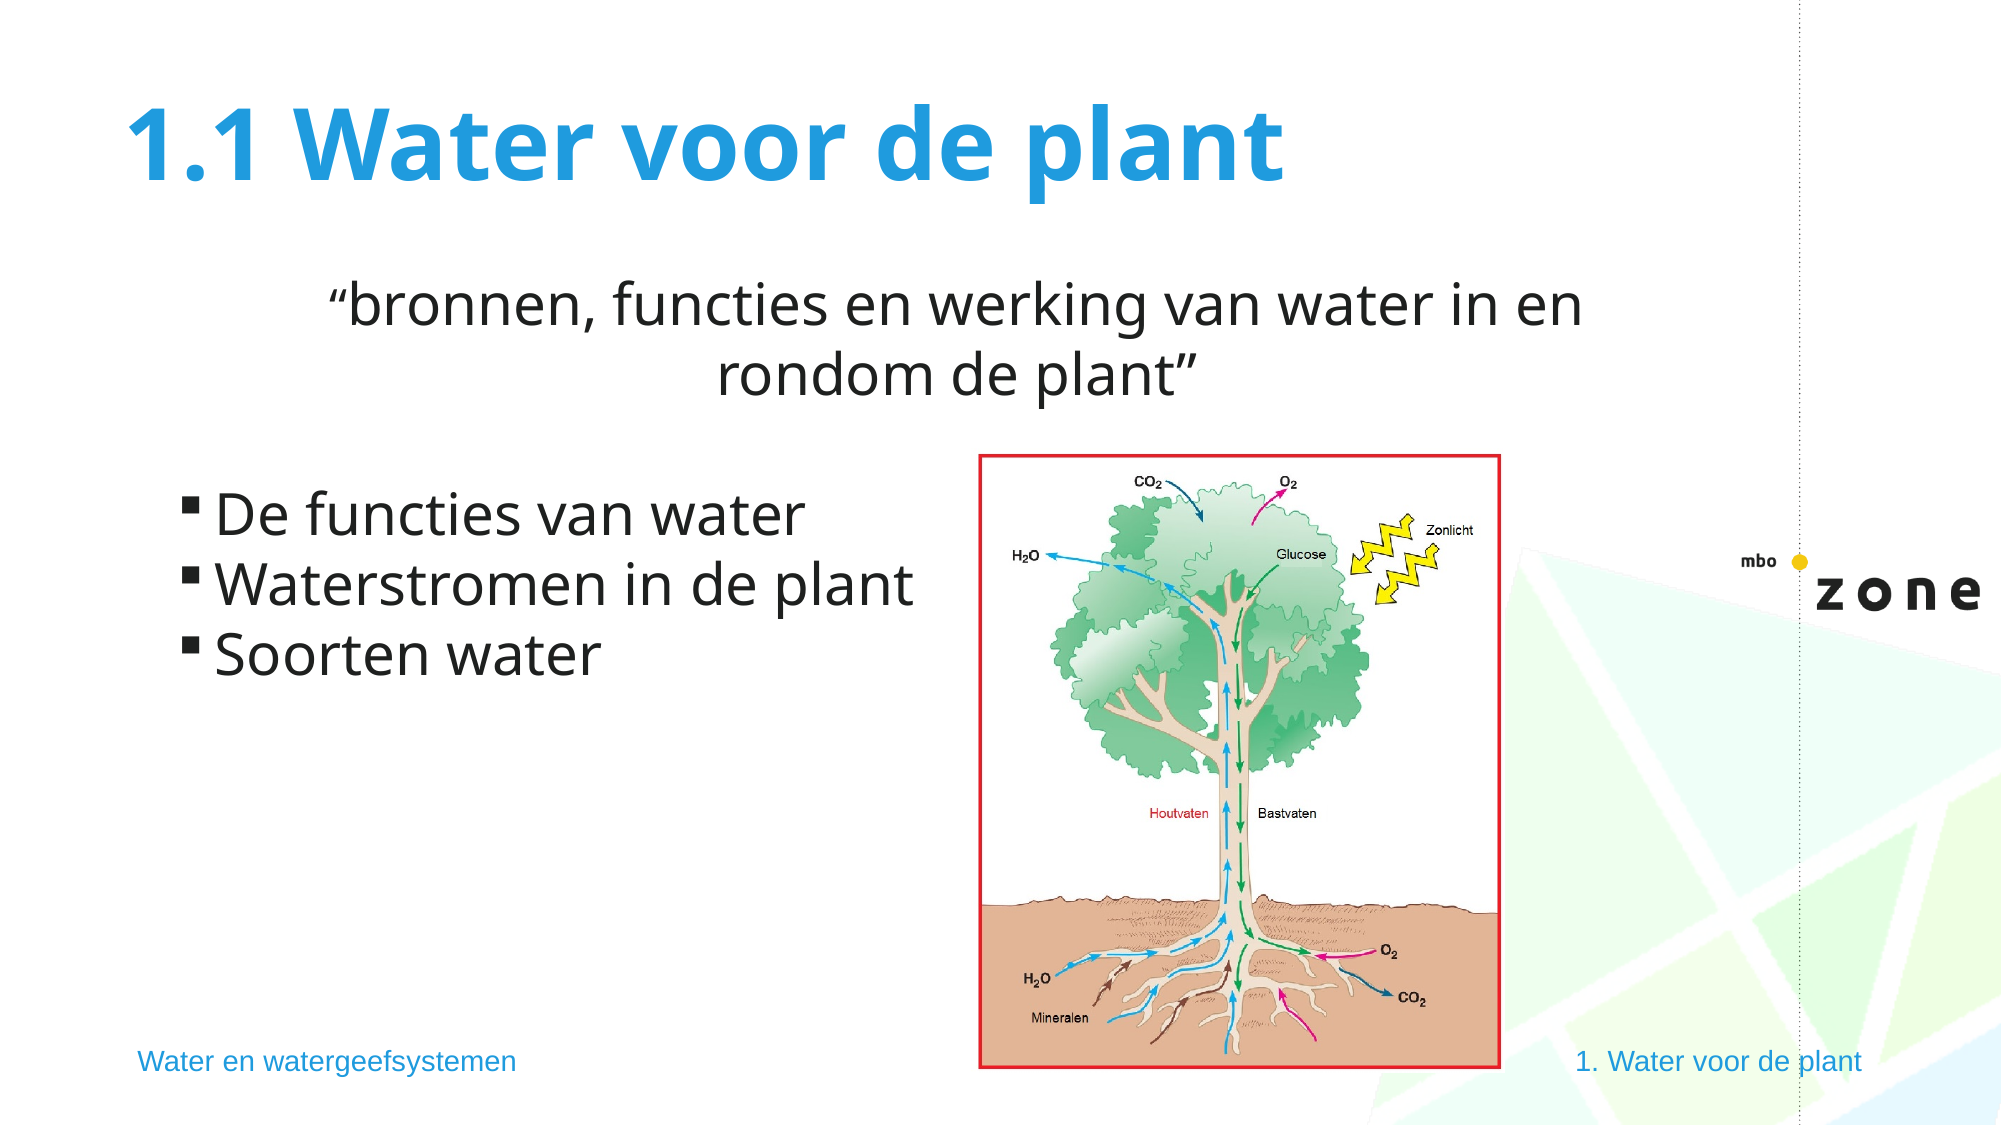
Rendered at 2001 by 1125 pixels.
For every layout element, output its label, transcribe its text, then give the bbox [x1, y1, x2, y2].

picture [971, 448, 1505, 1073]
picture [1596, 0, 2001, 1125]
list Water en watergeefsystemen [137, 1042, 639, 1103]
list 1. Water voor de plant [1412, 1042, 1863, 1103]
list “bronnen, functies en werking van water in en rondom de plant” De functies van water Waterstromen in de plant Soorten water [177, 267, 1662, 982]
title 1.1 Water voor de plant [124, 94, 1607, 272]
